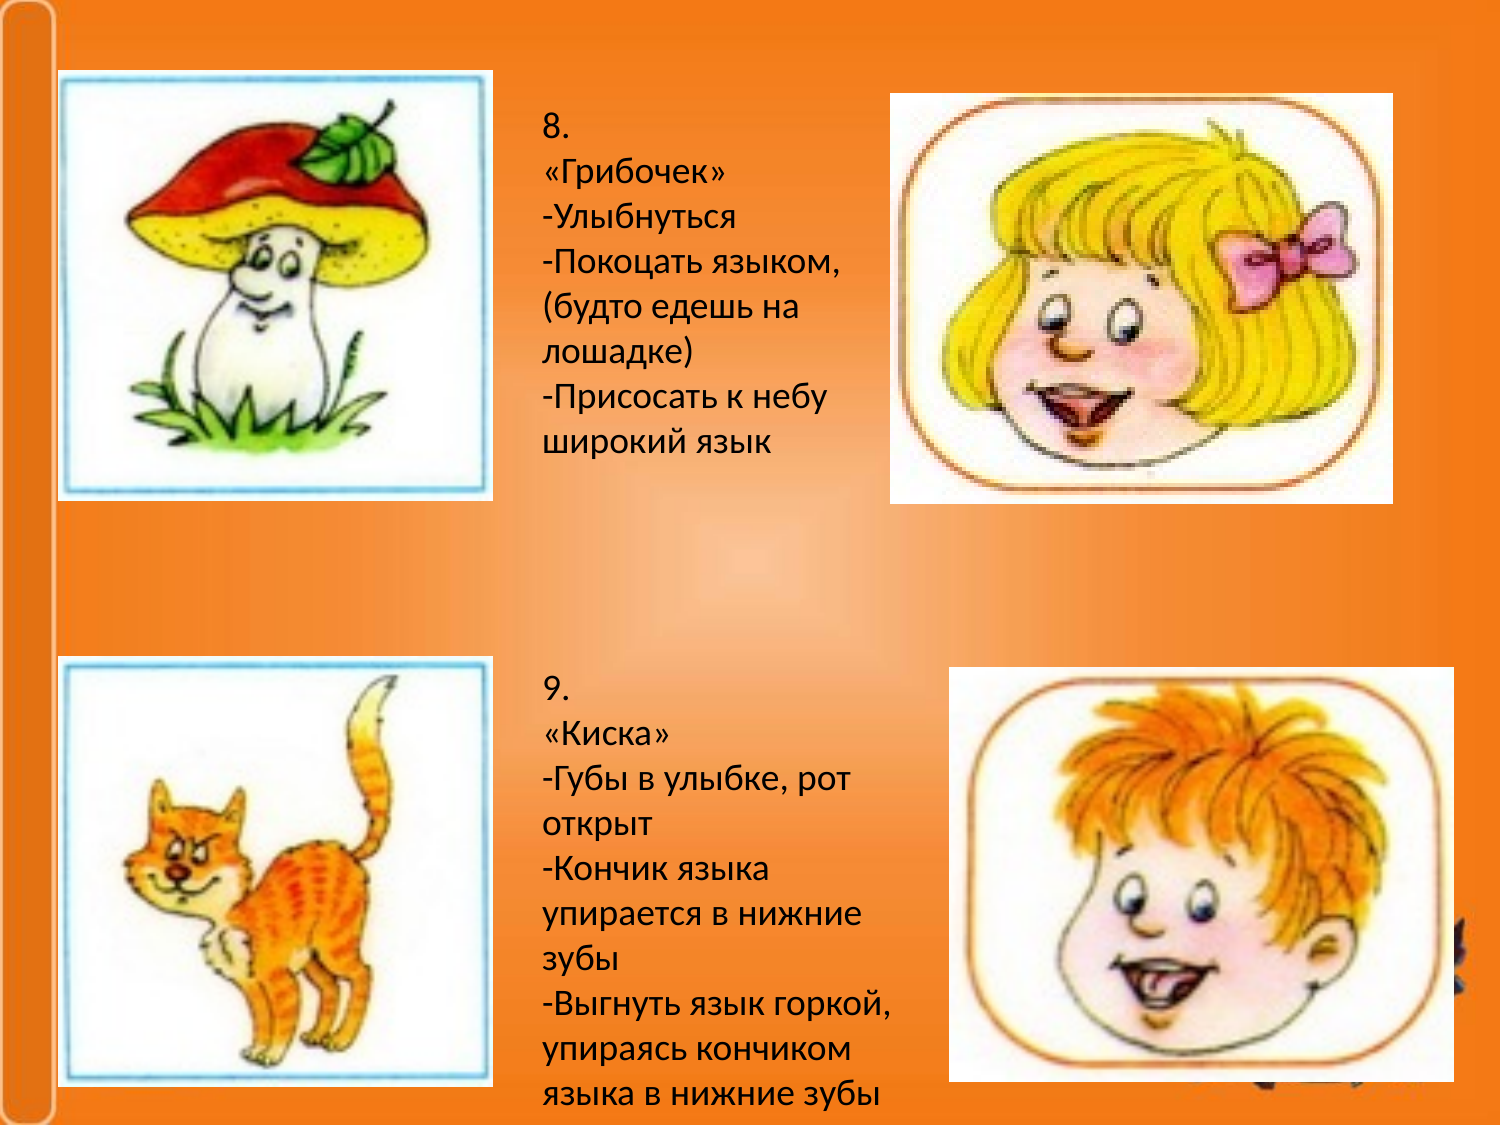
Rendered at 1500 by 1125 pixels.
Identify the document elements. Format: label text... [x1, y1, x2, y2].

text_box 8. «Грибочек» -Улыбнуться -Покоцать языком, (будто едешь на лошадке) -Присосать к небу широкий язык [527, 93, 868, 469]
picture [0, 0, 1500, 1125]
text_box 9. «Киска» -Губы в улыбке, рот открыт -Кончик языка упирается в нижние зубы -Выгнуть язык горкой, упираясь кончиком языка в нижние зубы [527, 655, 914, 1121]
